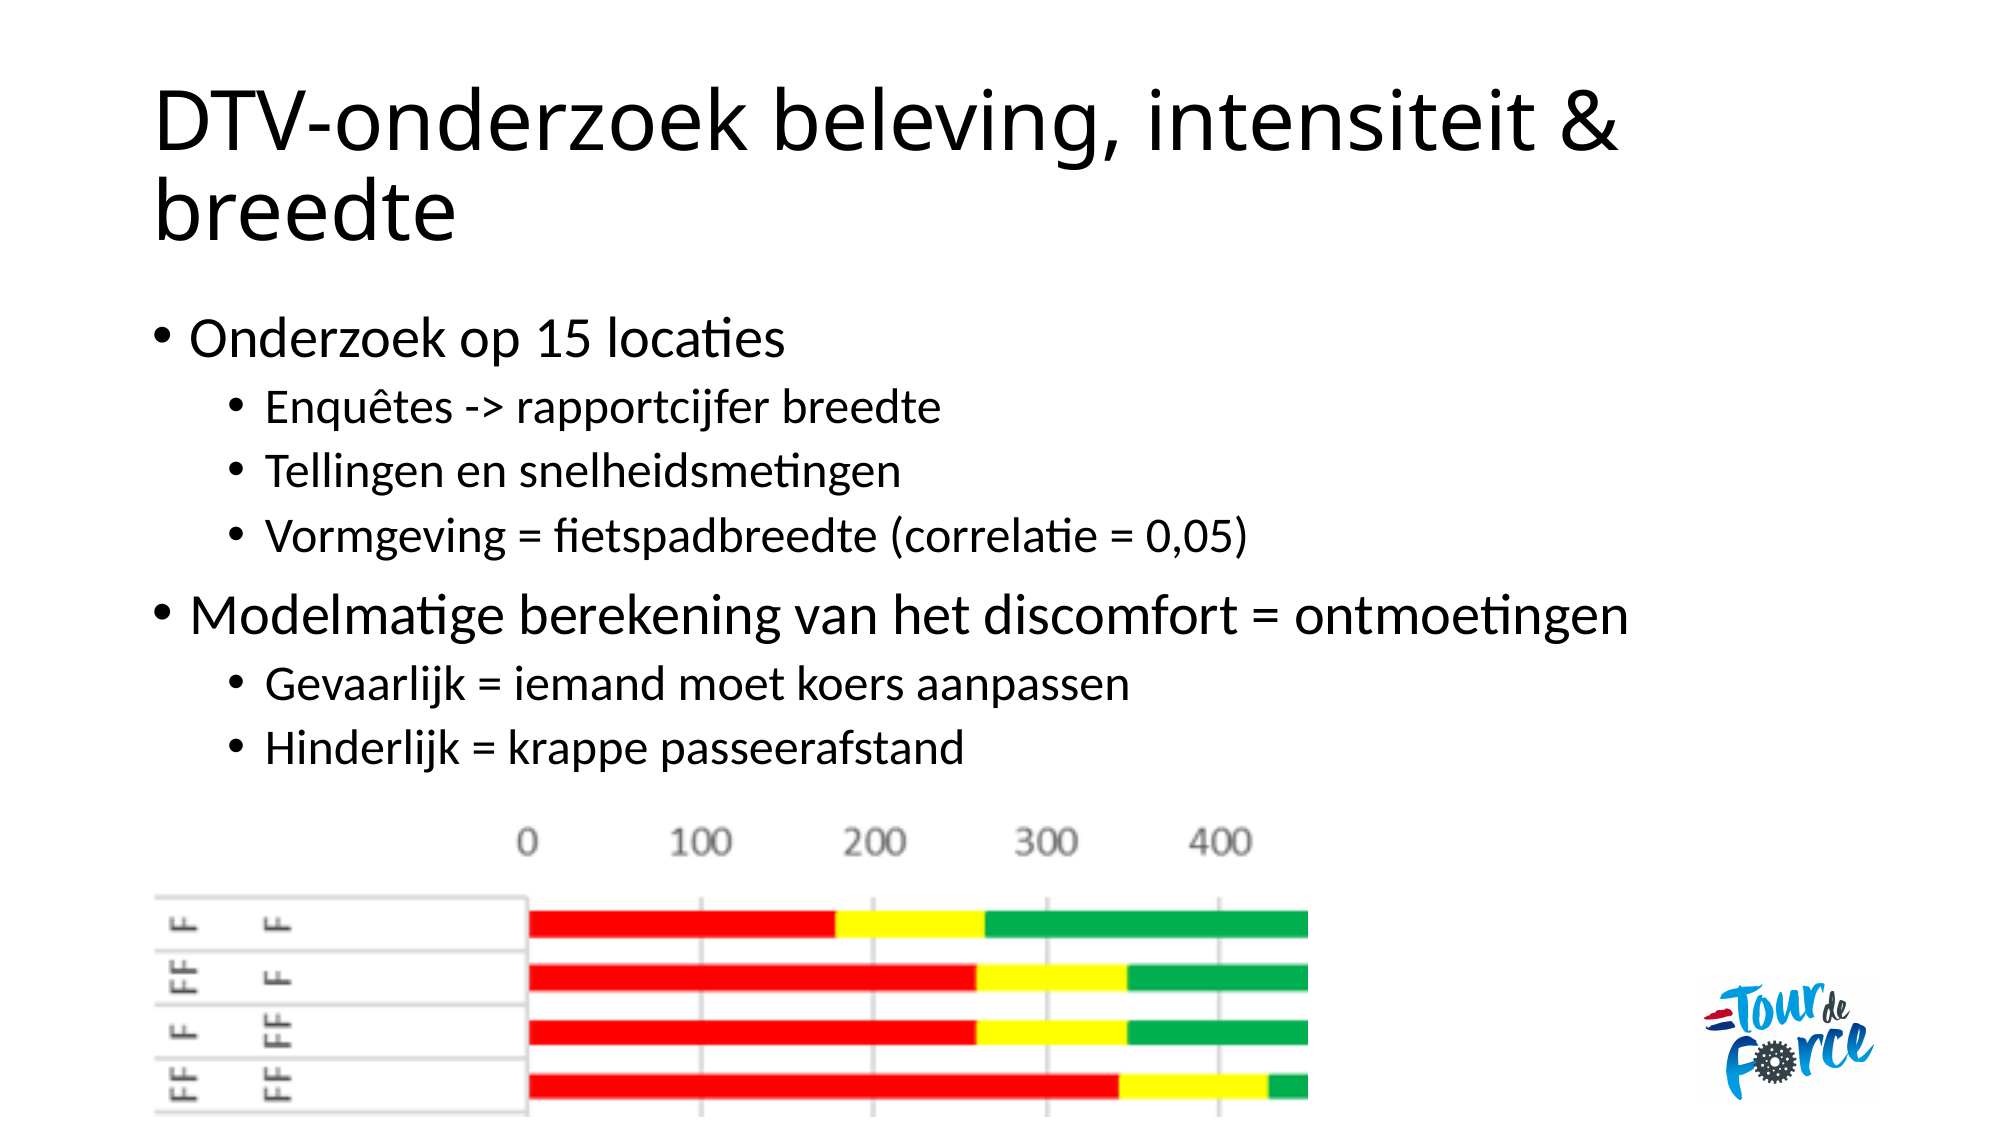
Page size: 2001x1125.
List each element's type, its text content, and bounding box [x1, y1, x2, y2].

picture [1760, 1014, 1765, 1025]
list Onderzoek op 15 locaties Enquêtes -> rapportcijfer breedte Tellingen en snelheidsmetingen Vormgeving = fietspadbreedte (correlatie = 0,05) Modelmatige berekening van het discomfort = ontmoetingen Gevaarlijk = iemand moet koers aanpassen Hinderlijk = krappe passeerafstand [137, 299, 1863, 1014]
picture [137, 816, 1308, 1117]
picture [1698, 978, 1880, 1103]
title DTV-onderzoek beleving, intensiteit & breedte [137, 59, 1863, 278]
